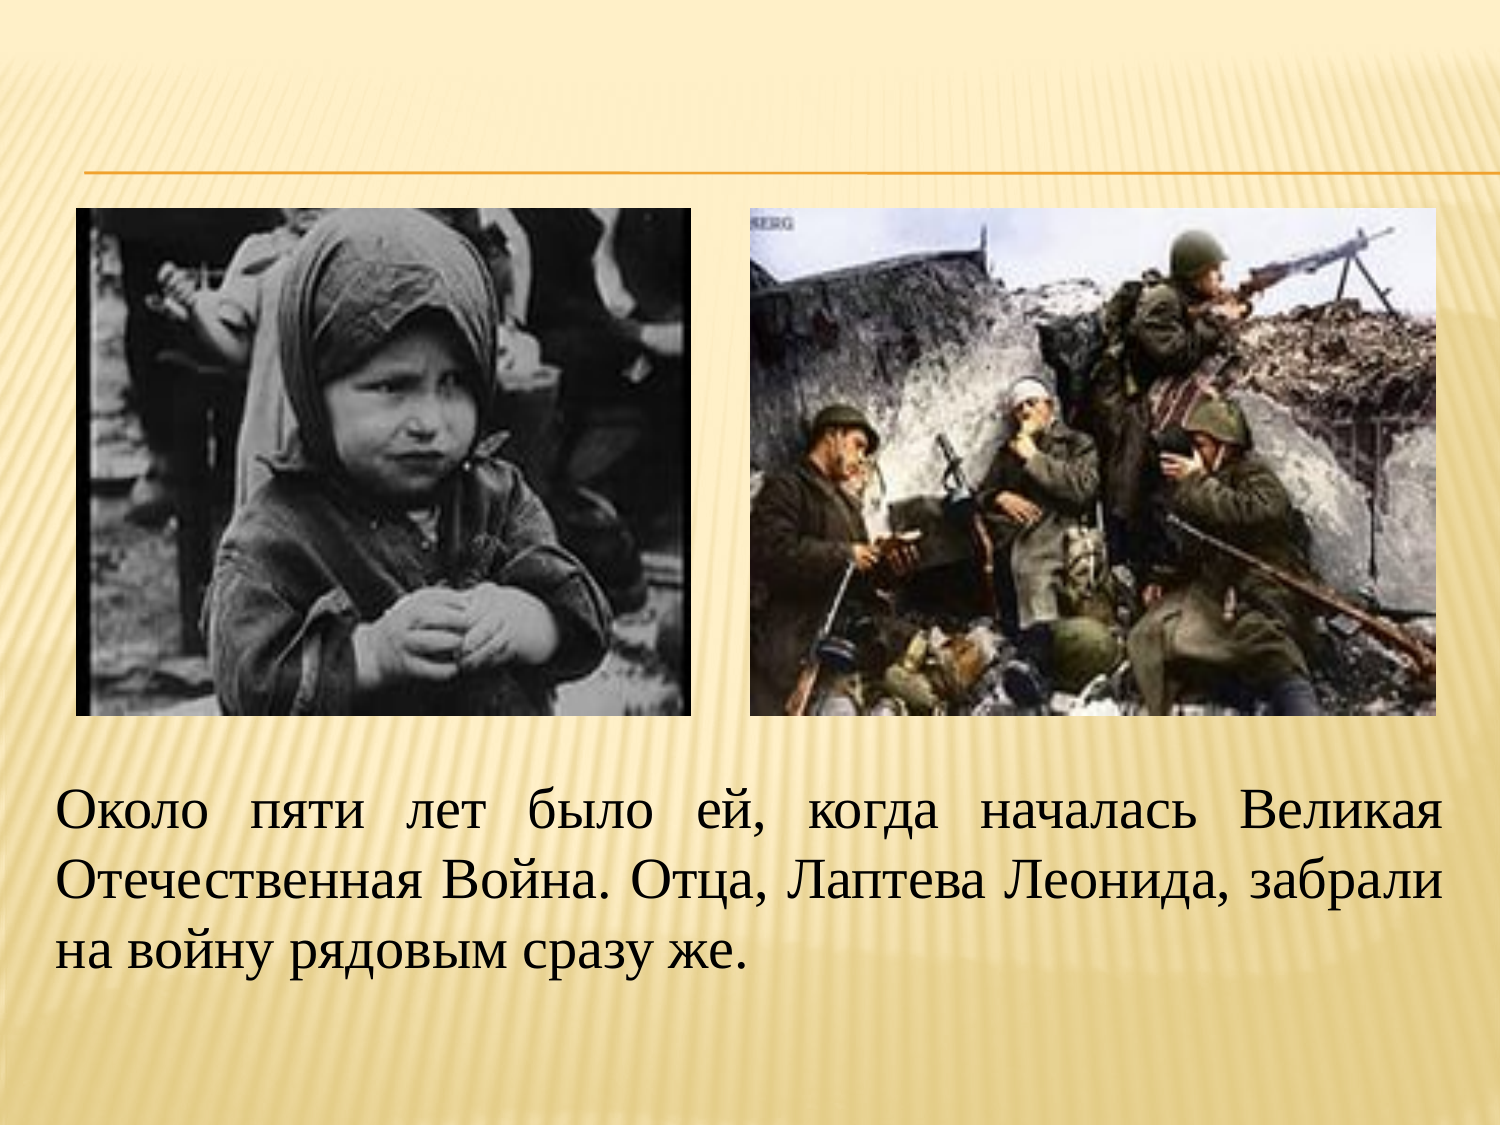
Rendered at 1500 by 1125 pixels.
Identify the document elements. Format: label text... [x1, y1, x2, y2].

picture [749, 207, 1436, 717]
picture [76, 207, 692, 717]
text_box Около пяти лет было ей, когда началась Великая Отечественная Война. Отца, Лаптева Леонида, забрали на войну рядовым сразу же. [41, 763, 1460, 988]
